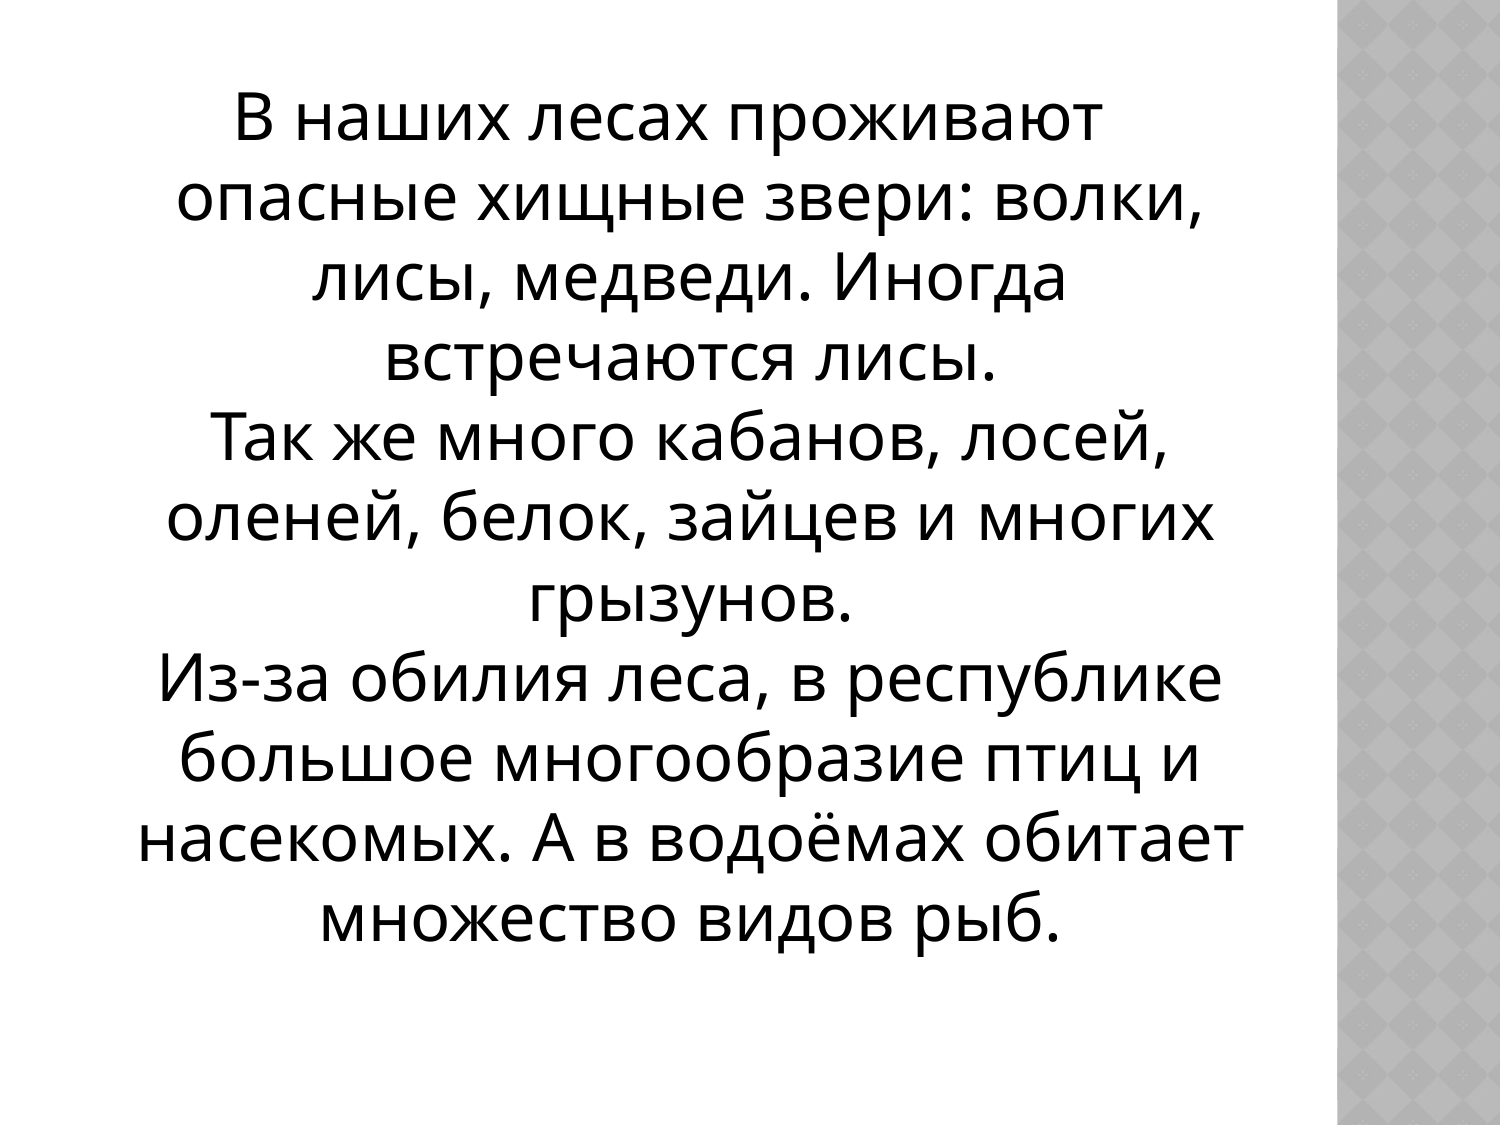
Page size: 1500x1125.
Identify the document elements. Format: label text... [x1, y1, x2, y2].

list В наших лесах проживают опасные хищные звери: волки, лисы, медведи. Иногда встречаются лисы. Так же много кабанов, лосей, оленей, белок, зайцев и многих грызунов. Из-за обилия леса, в республике большое многообразие птиц и насекомых. А в водоёмах обитает множество видов рыб. [75, 66, 1263, 1059]
